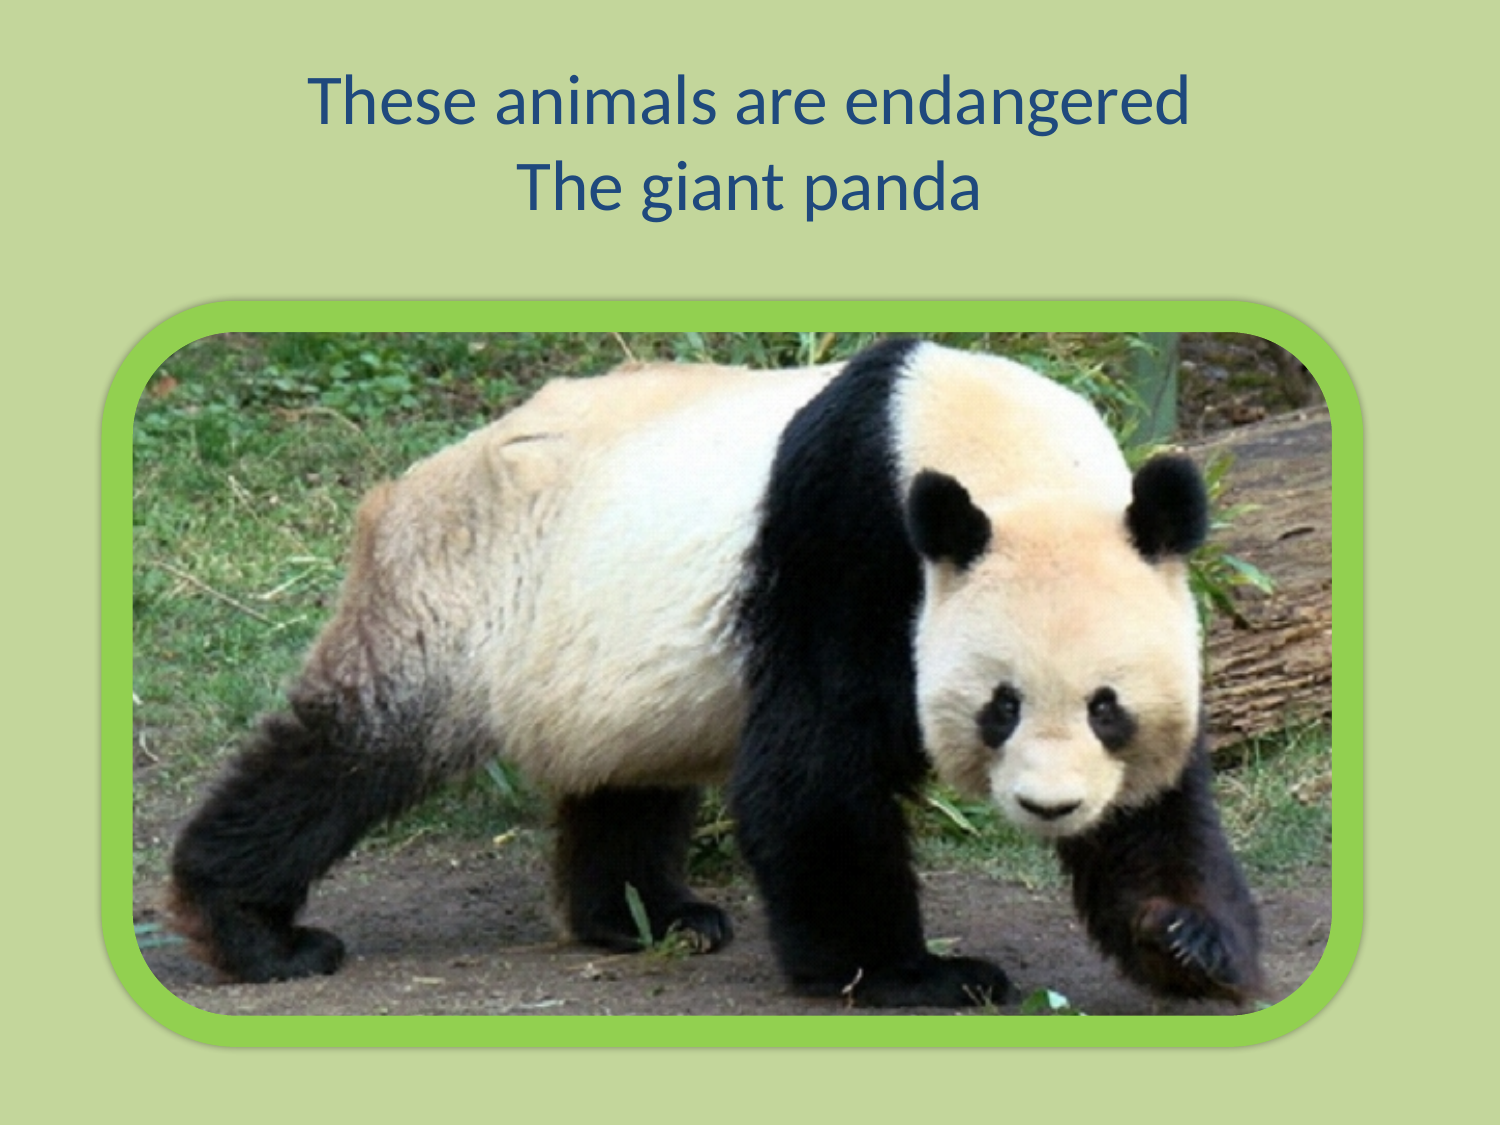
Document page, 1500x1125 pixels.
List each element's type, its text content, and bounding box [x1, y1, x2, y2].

title These animals are endangered The giant panda [74, 44, 1426, 233]
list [116, 316, 1348, 1032]
